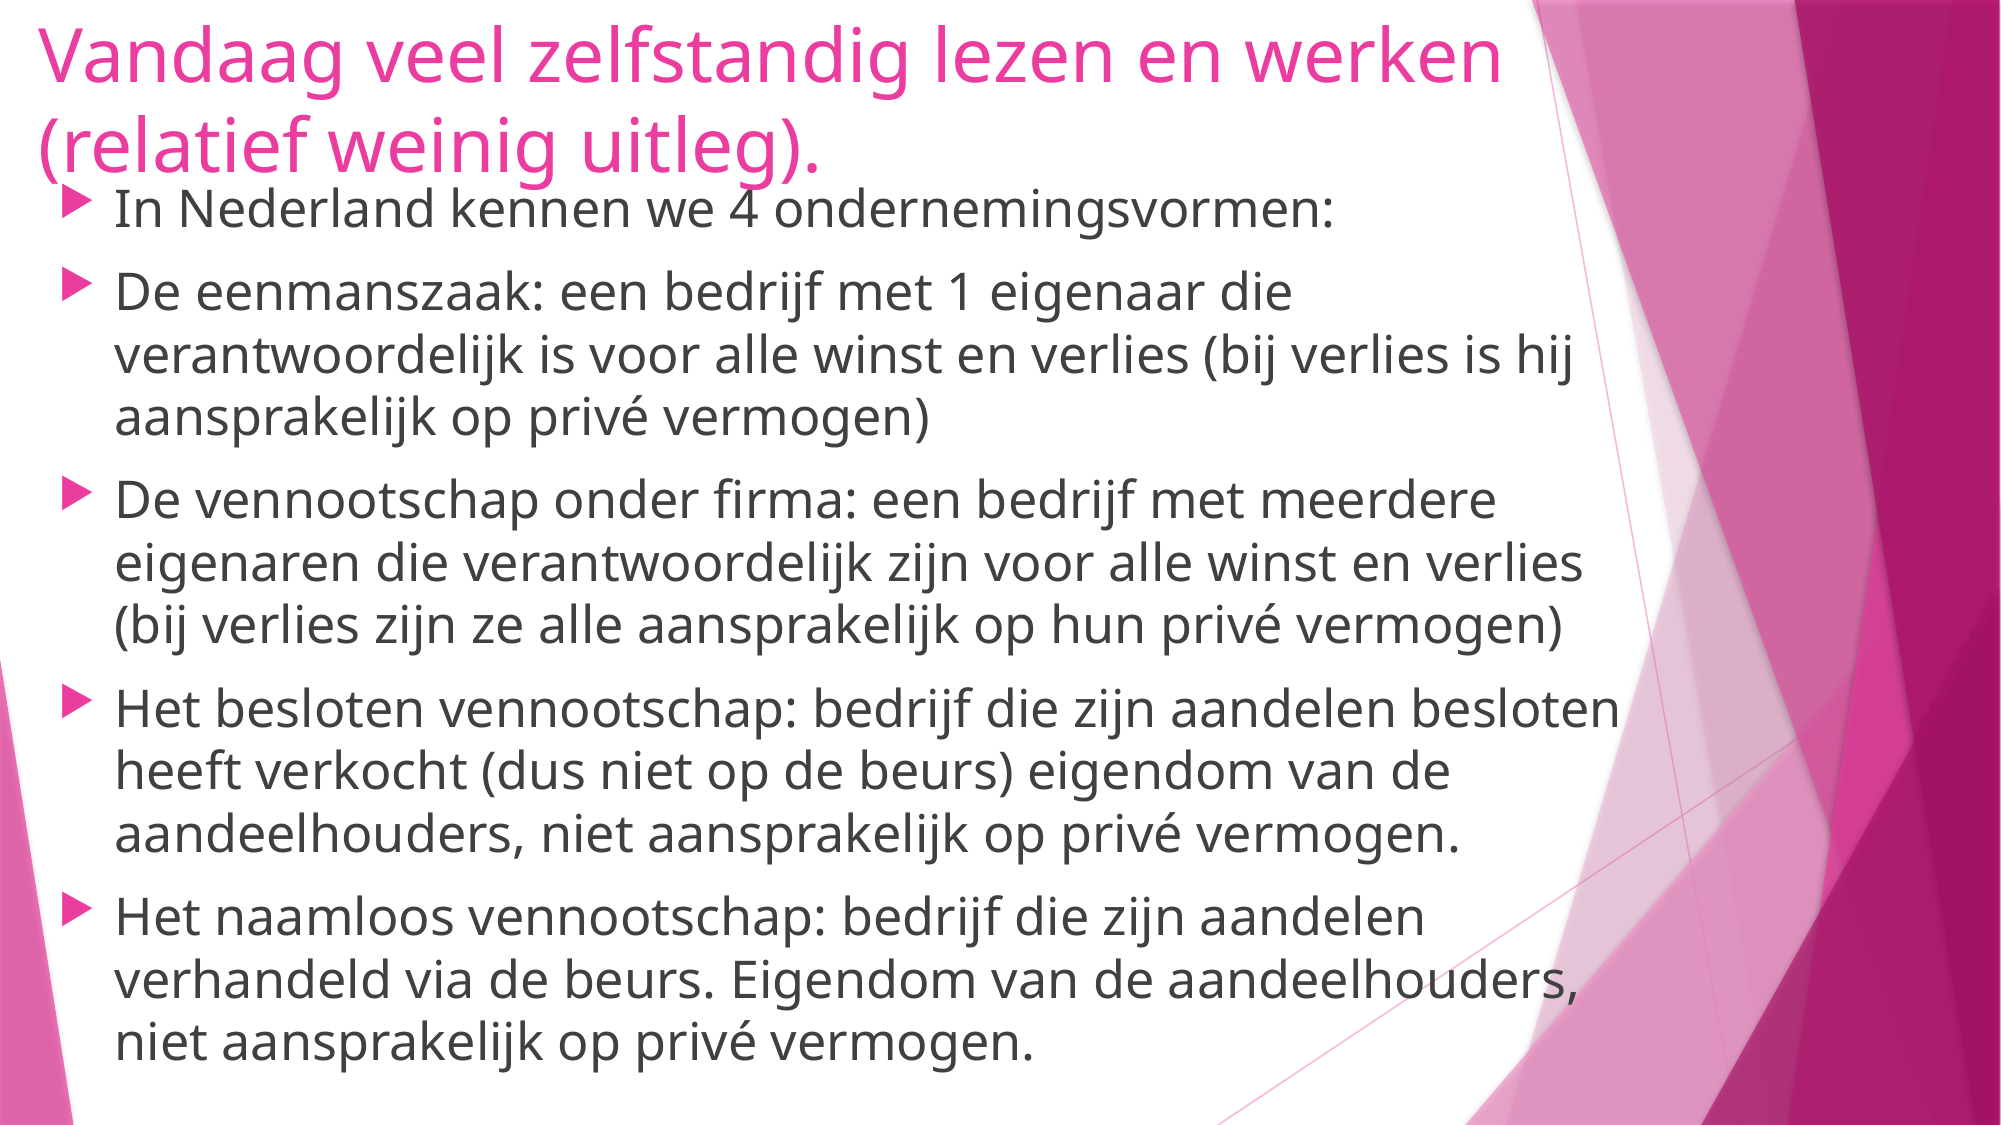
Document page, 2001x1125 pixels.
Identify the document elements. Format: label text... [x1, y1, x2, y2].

list In Nederland kennen we 4 ondernemingsvormen: De eenmanszaak: een bedrijf met 1 eigenaar die verantwoordelijk is voor alle winst en verlies (bij verlies is hij aansprakelijk op privé vermogen) De vennootschap onder firma: een bedrijf met meerdere eigenaren die verantwoordelijk zijn voor alle winst en verlies (bij verlies zijn ze alle aansprakelijk op hun privé vermogen) Het besloten vennootschap: bedrijf die zijn aandelen besloten heeft verkocht (dus niet op de beurs) eigendom van de aandeelhouders, niet aansprakelijk op privé vermogen. Het naamloos vennootschap: bedrijf die zijn aandelen verhandeld via de beurs. Eigendom van de aandeelhouders, niet aansprakelijk op privé vermogen. [43, 167, 1664, 992]
title Vandaag veel zelfstandig lezen en werken (relatief weinig uitleg). [23, 0, 1522, 317]
